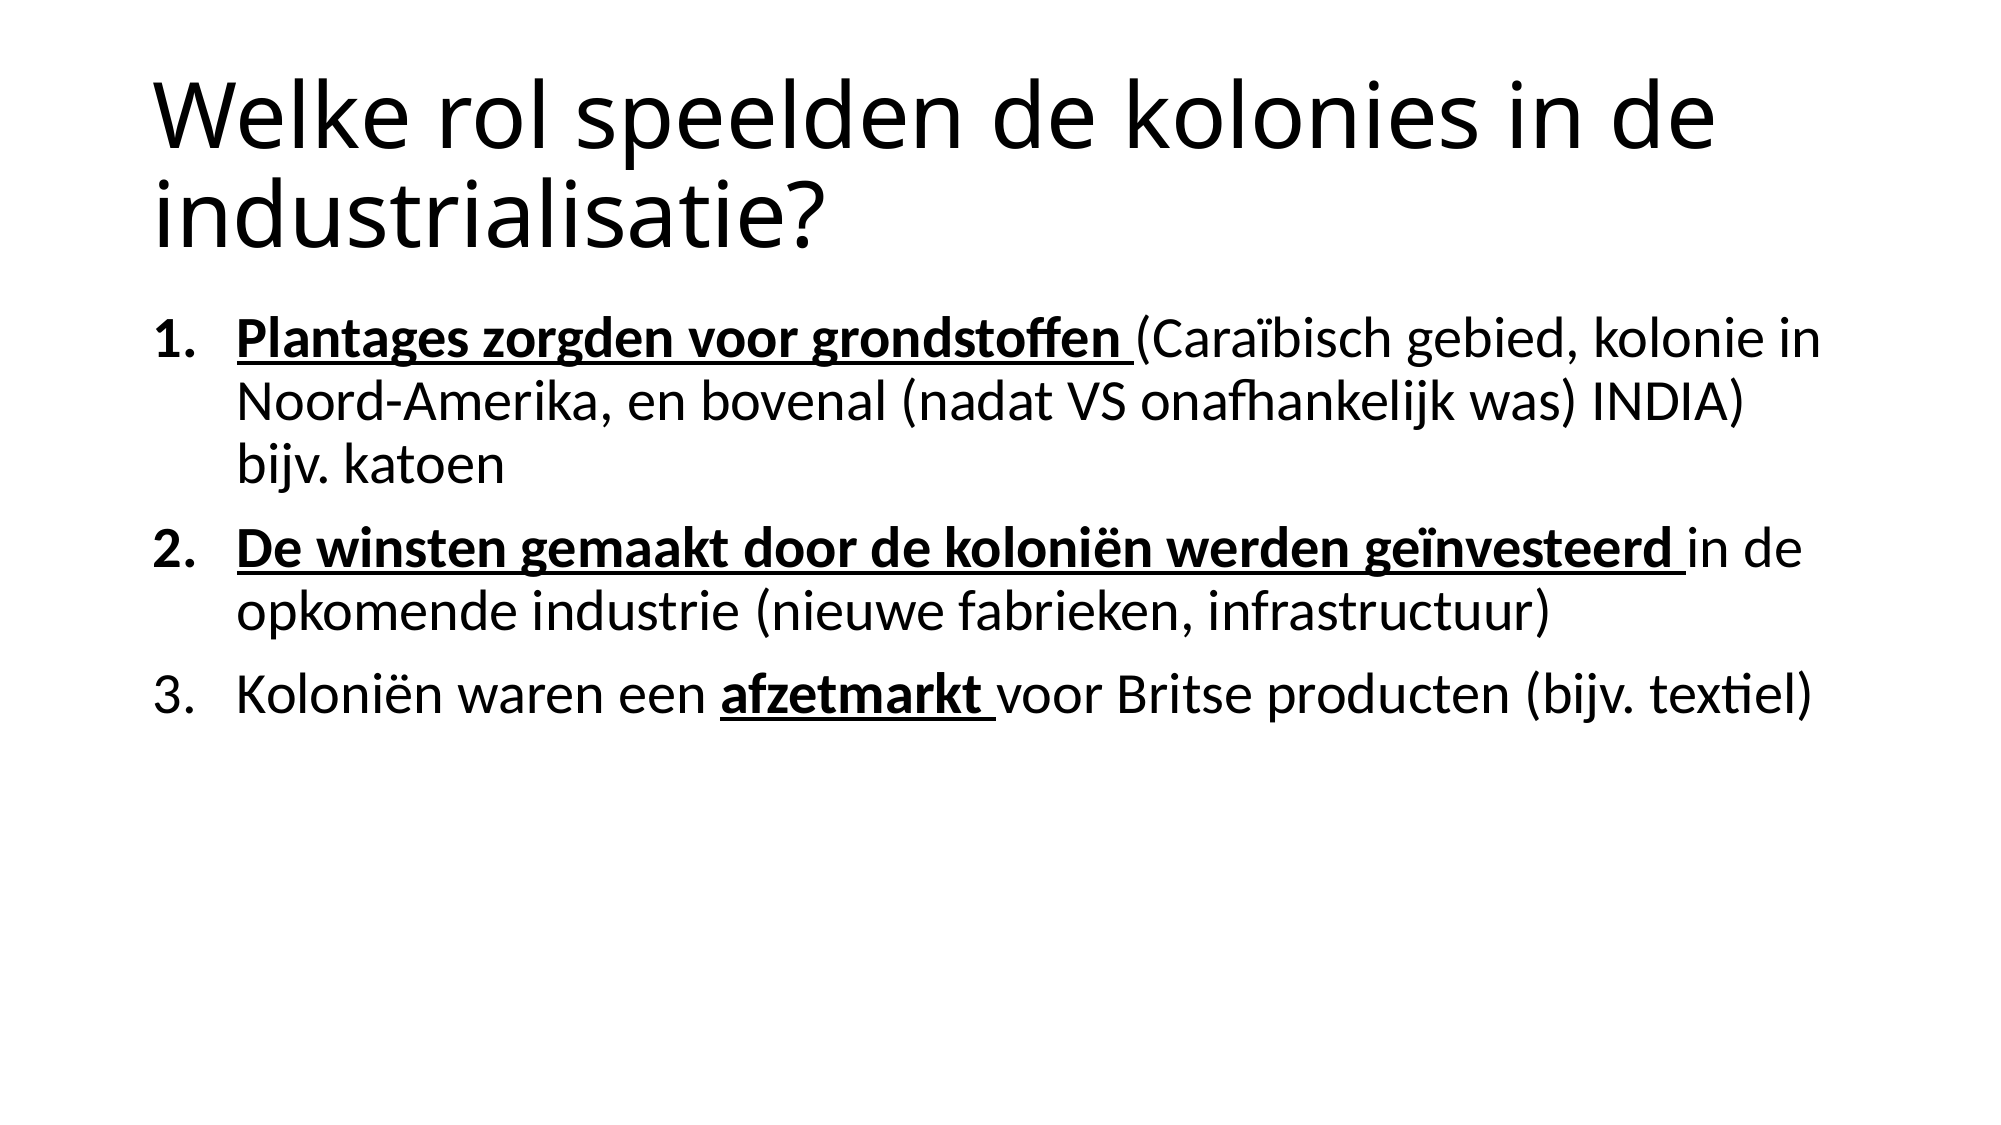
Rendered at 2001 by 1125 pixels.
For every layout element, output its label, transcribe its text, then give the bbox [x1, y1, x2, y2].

list Plantages zorgden voor grondstoffen (Caraïbisch gebied, kolonie in Noord-Amerika, en bovenal (nadat VS onafhankelijk was) INDIA) bijv. katoen De winsten gemaakt door de koloniën werden geïnvesteerd in de opkomende industrie (nieuwe fabrieken, infrastructuur) Koloniën waren een afzetmarkt voor Britse producten (bijv. textiel) [137, 299, 1863, 1014]
title Welke rol speelden de kolonies in de industrialisatie? [137, 59, 1863, 278]
